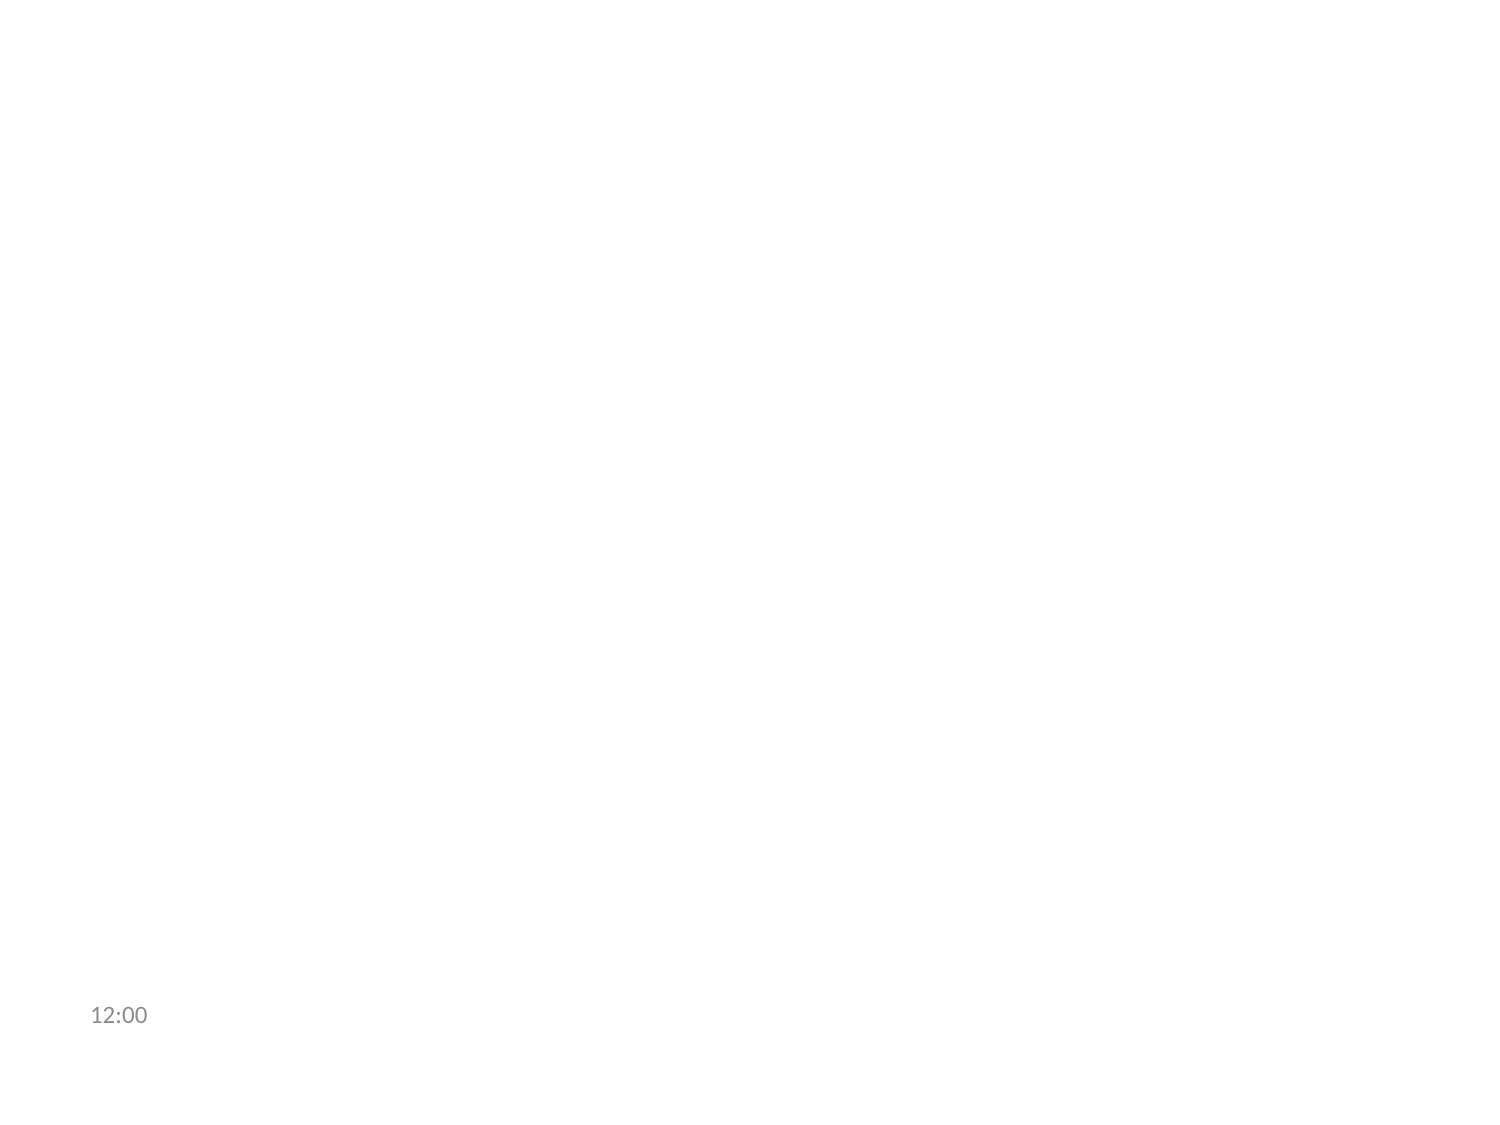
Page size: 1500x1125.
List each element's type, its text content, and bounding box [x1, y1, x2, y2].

text_box 15:35 [75, 983, 425, 1044]
